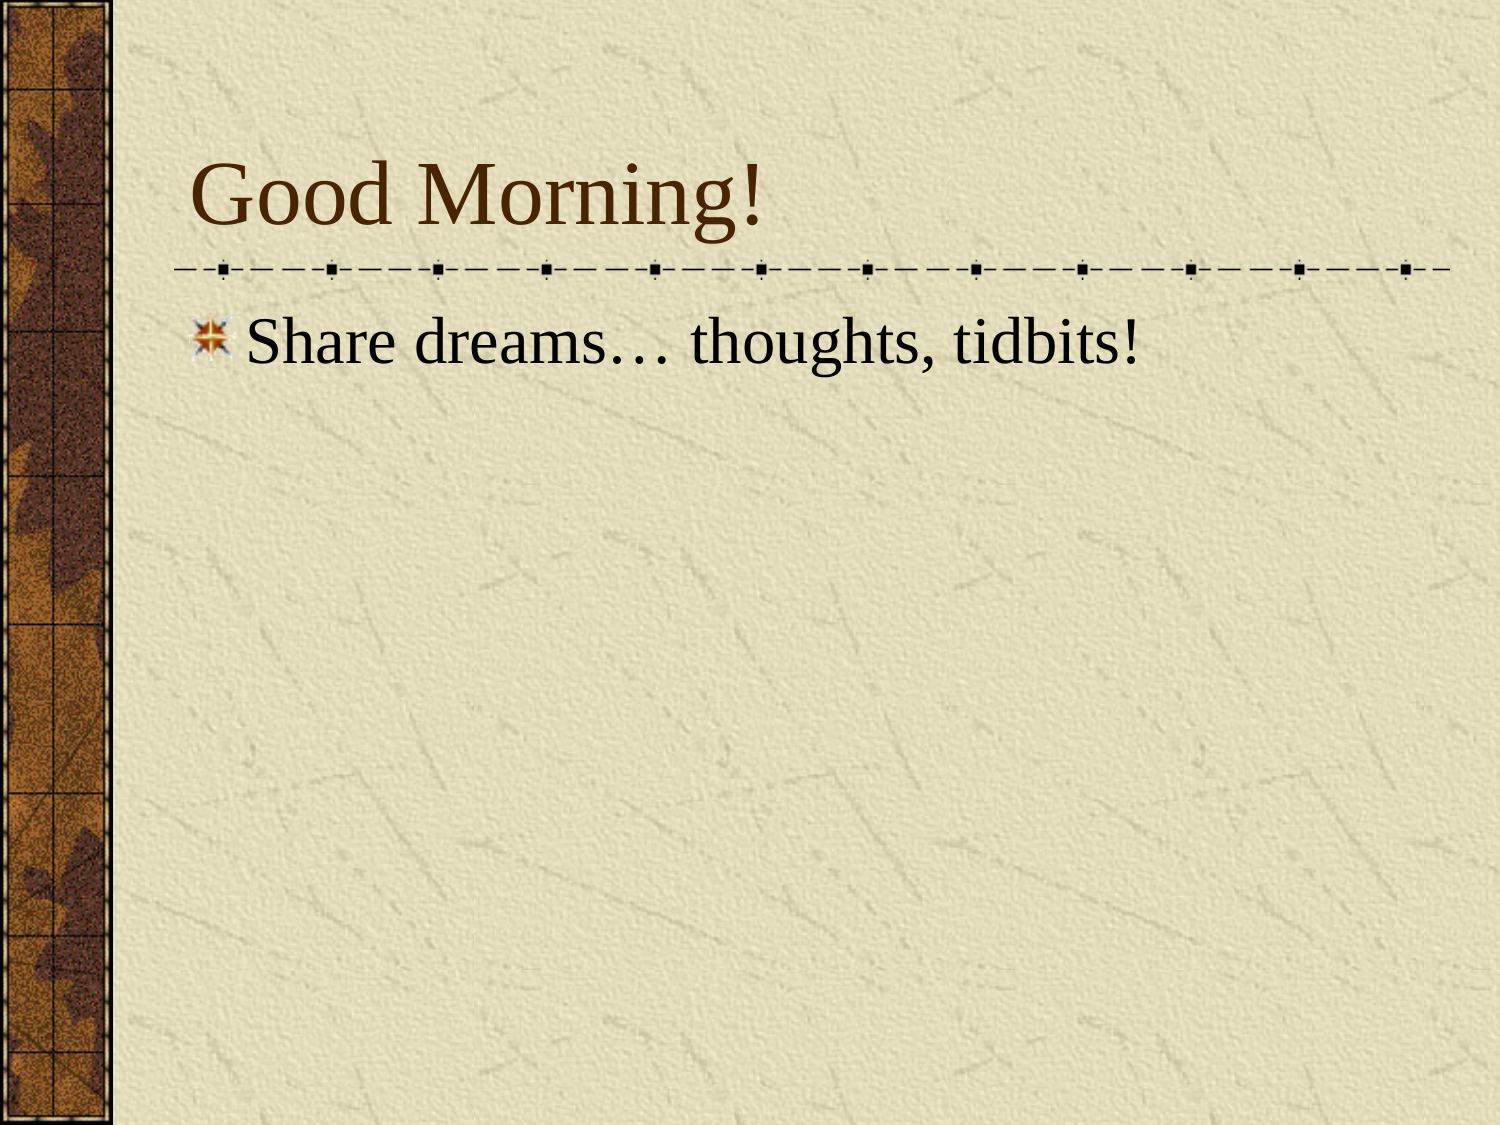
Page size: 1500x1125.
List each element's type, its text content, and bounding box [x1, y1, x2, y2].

list Share dreams… thoughts, tidbits! [173, 289, 1449, 965]
picture [0, 0, 1500, 1125]
title Good Morning! [174, 62, 1451, 251]
